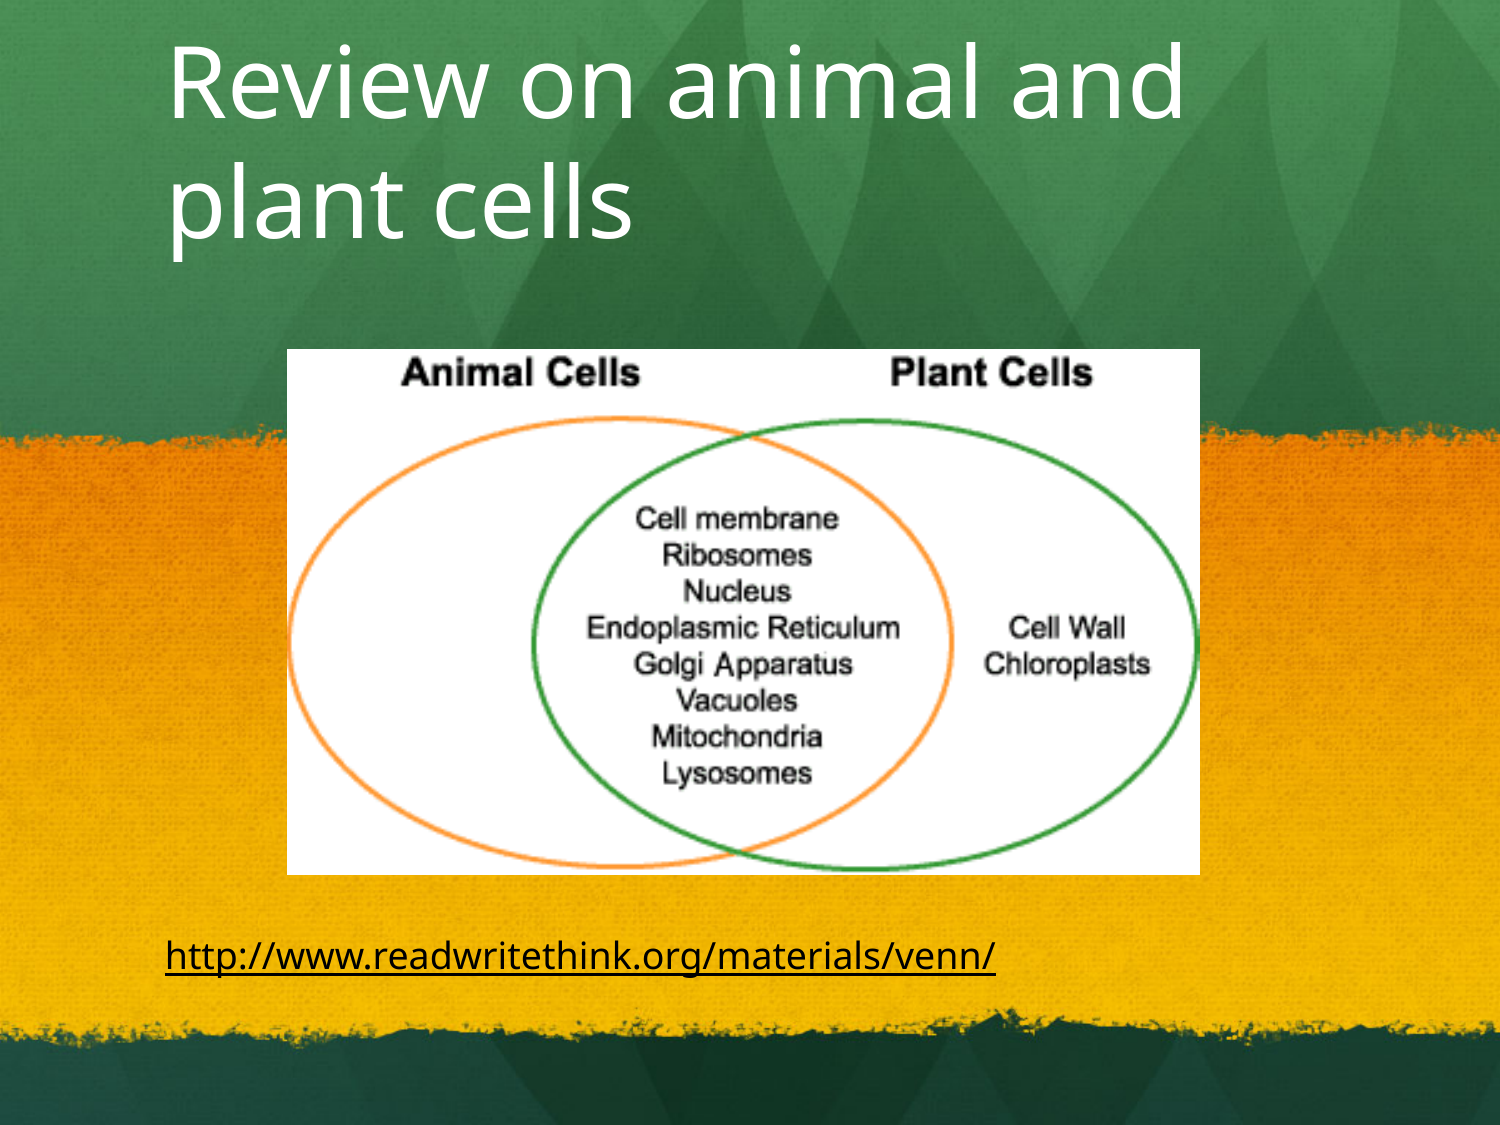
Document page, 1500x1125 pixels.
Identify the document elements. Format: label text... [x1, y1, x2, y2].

picture [0, 0, 1500, 1125]
title Review on animal and plant cells [150, 24, 1331, 267]
text_box http://www.readwritethink.org/materials/venn/ [149, 924, 1331, 991]
